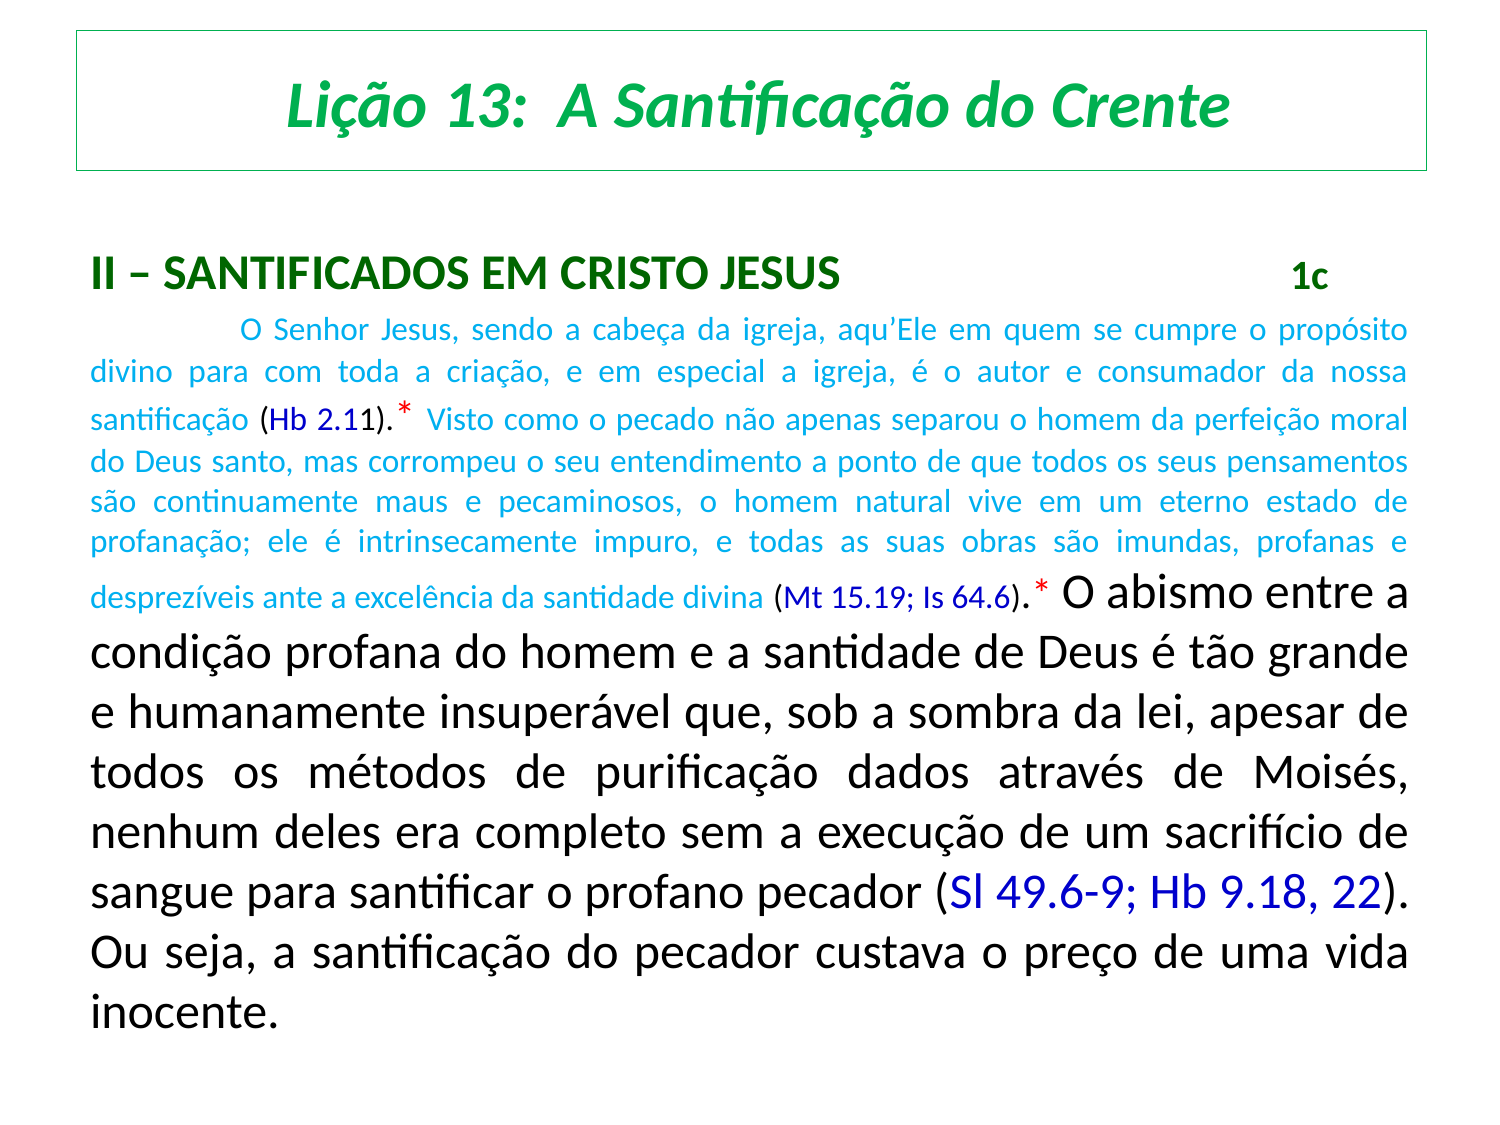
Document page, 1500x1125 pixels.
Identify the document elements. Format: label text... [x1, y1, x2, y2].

title Lição 13: A Santificação do Crente [76, 30, 1427, 171]
list II – SANTIFICADOS EM CRISTO JESUS 1c O Senhor Jesus, sendo a cabeça da igreja, aqu’Ele em quem se cumpre o propósito divino para com toda a criação, e em especial a igreja, é o autor e consumador da nossa santificação (Hb 2.11).* Visto como o pecado não apenas separou o homem da perfeição moral do Deus santo, mas corrompeu o seu entendimento a ponto de que todos os seus pensamentos são continuamente maus e pecaminosos, o homem natural vive em um eterno estado de profanação; ele é intrinsecamente impuro, e todas as suas obras são imundas, profanas e desprezíveis ante a excelência da santidade divina (Mt 15.19; Is 64.6).* O abismo entre a condição profana do homem e a santidade de Deus é tão grande e humanamente insuperável que, sob a sombra da lei, apesar de todos os métodos de purificação dados através de Moisés, nenhum deles era completo sem a execução de um sacrifício de sangue para santificar o profano pecador (Sl 49.6-9; Hb 9.18, 22). Ou seja, a santificação do pecador custava o preço de uma vida inocente. [75, 231, 1425, 1059]
